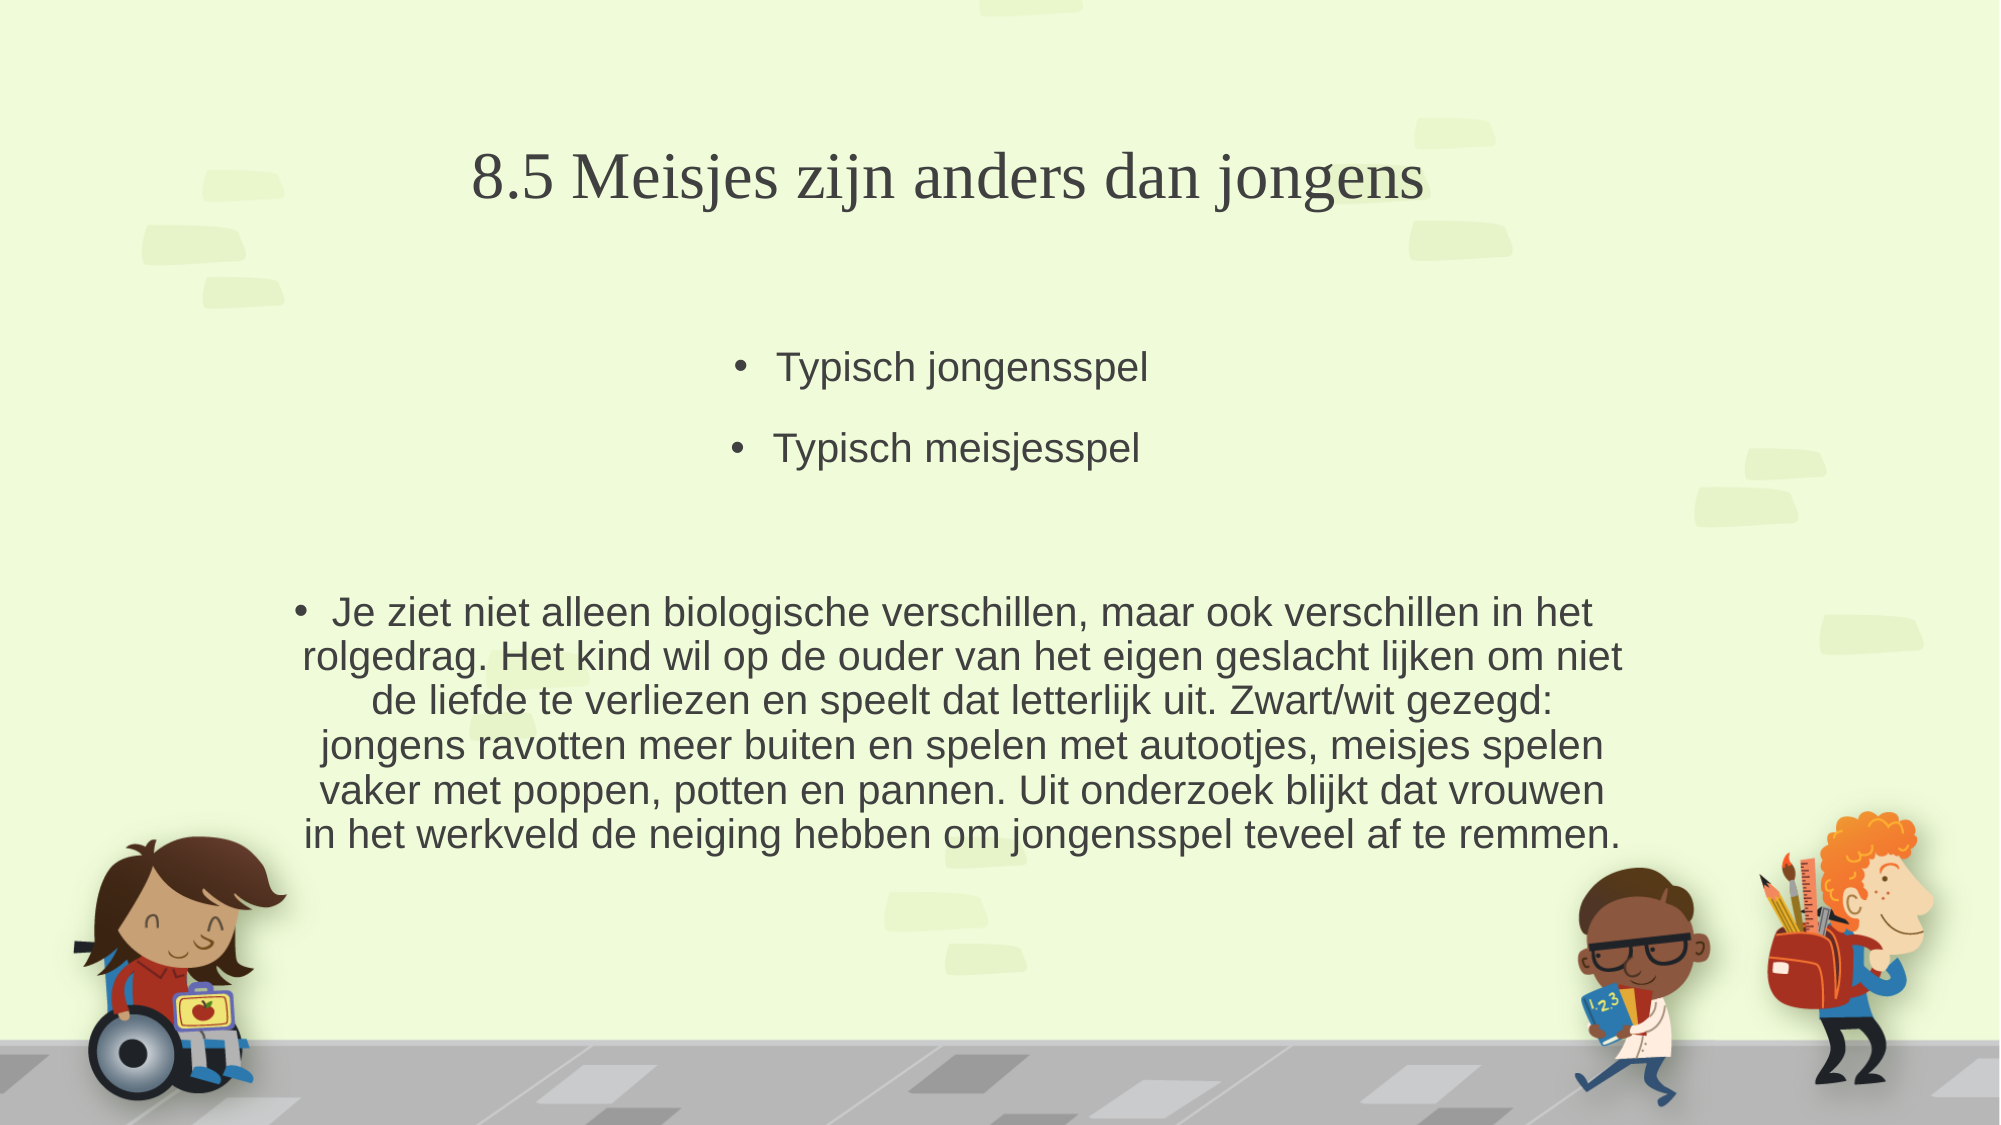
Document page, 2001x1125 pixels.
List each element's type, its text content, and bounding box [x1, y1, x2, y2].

picture [0, 0, 2000, 1125]
title 8.5 Meisjes zijn anders dan jongens [456, 42, 1556, 221]
list Typisch jongensspel Typisch meisjesspel Je ziet niet alleen biologische verschillen, maar ook verschillen in het rolgedrag. Het kind wil op de ouder van het eigen geslacht lijken om niet de liefde te verliezen en speelt dat letterlijk uit. Zwart/wit gezegd: jongens ravotten meer buiten en spelen met autootjes, meisjes spelen vaker met poppen, potten en pannen. Uit onderzoek blijkt dat vrouwen in het werkveld de neiging hebben om jongensspel teveel af te remmen. [249, 338, 1638, 882]
